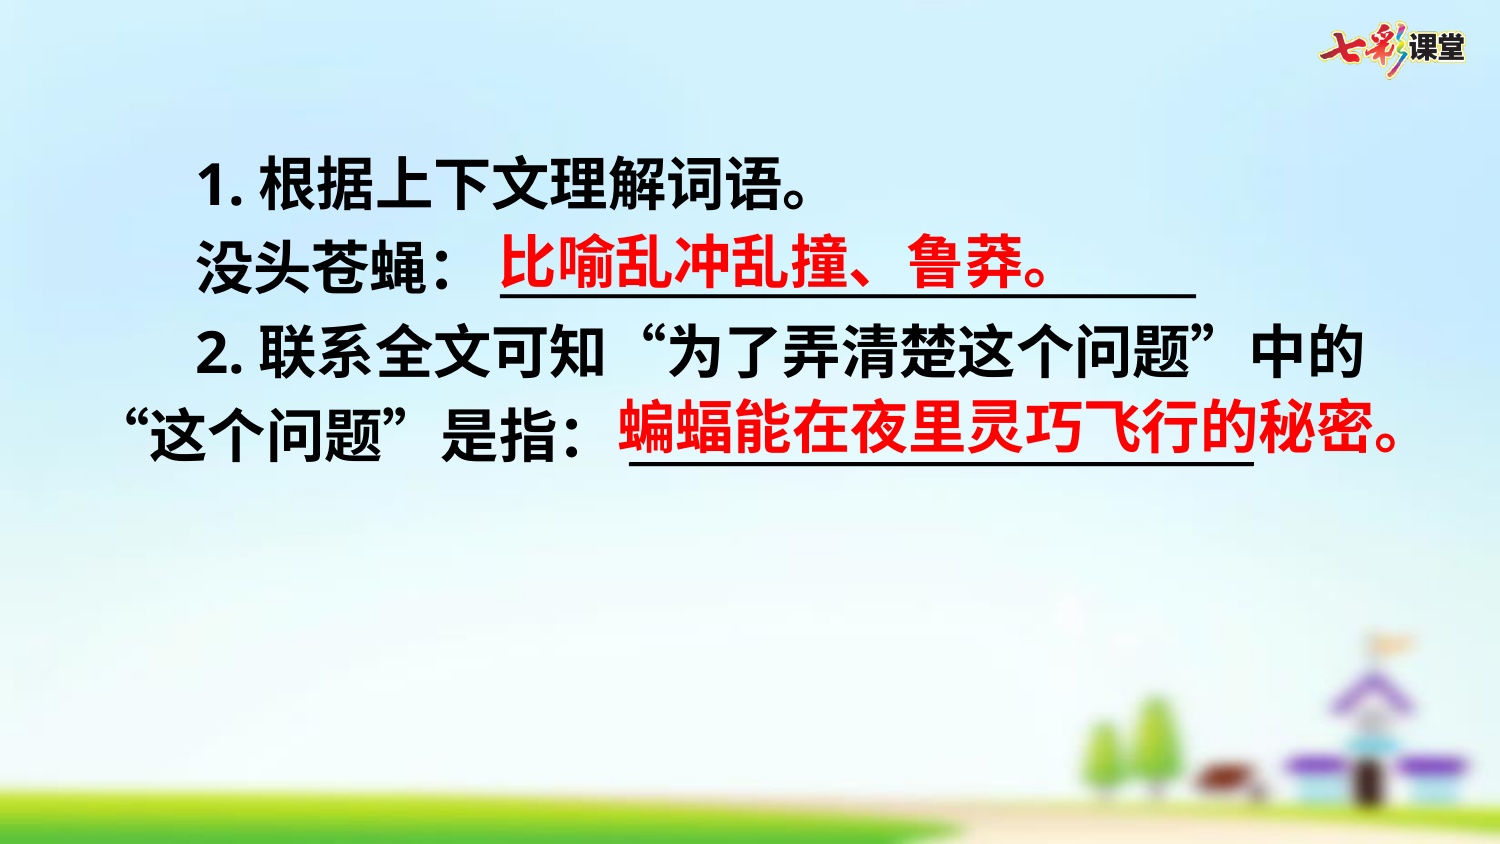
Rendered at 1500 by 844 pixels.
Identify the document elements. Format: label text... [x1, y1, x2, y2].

text_box 比喻乱冲乱撞、鲁莽。 [484, 217, 1181, 303]
text_box 1.根据上下文理解词语。 没头苍蝇：_____________________________ 2.联系全文可知“为了弄清楚这个问题”中的“这个问题”是指：__________________________ [76, 125, 1418, 477]
picture [0, 0, 1500, 844]
text_box 蝙蝠能在夜里灵巧飞行的秘密。 [602, 382, 1430, 468]
